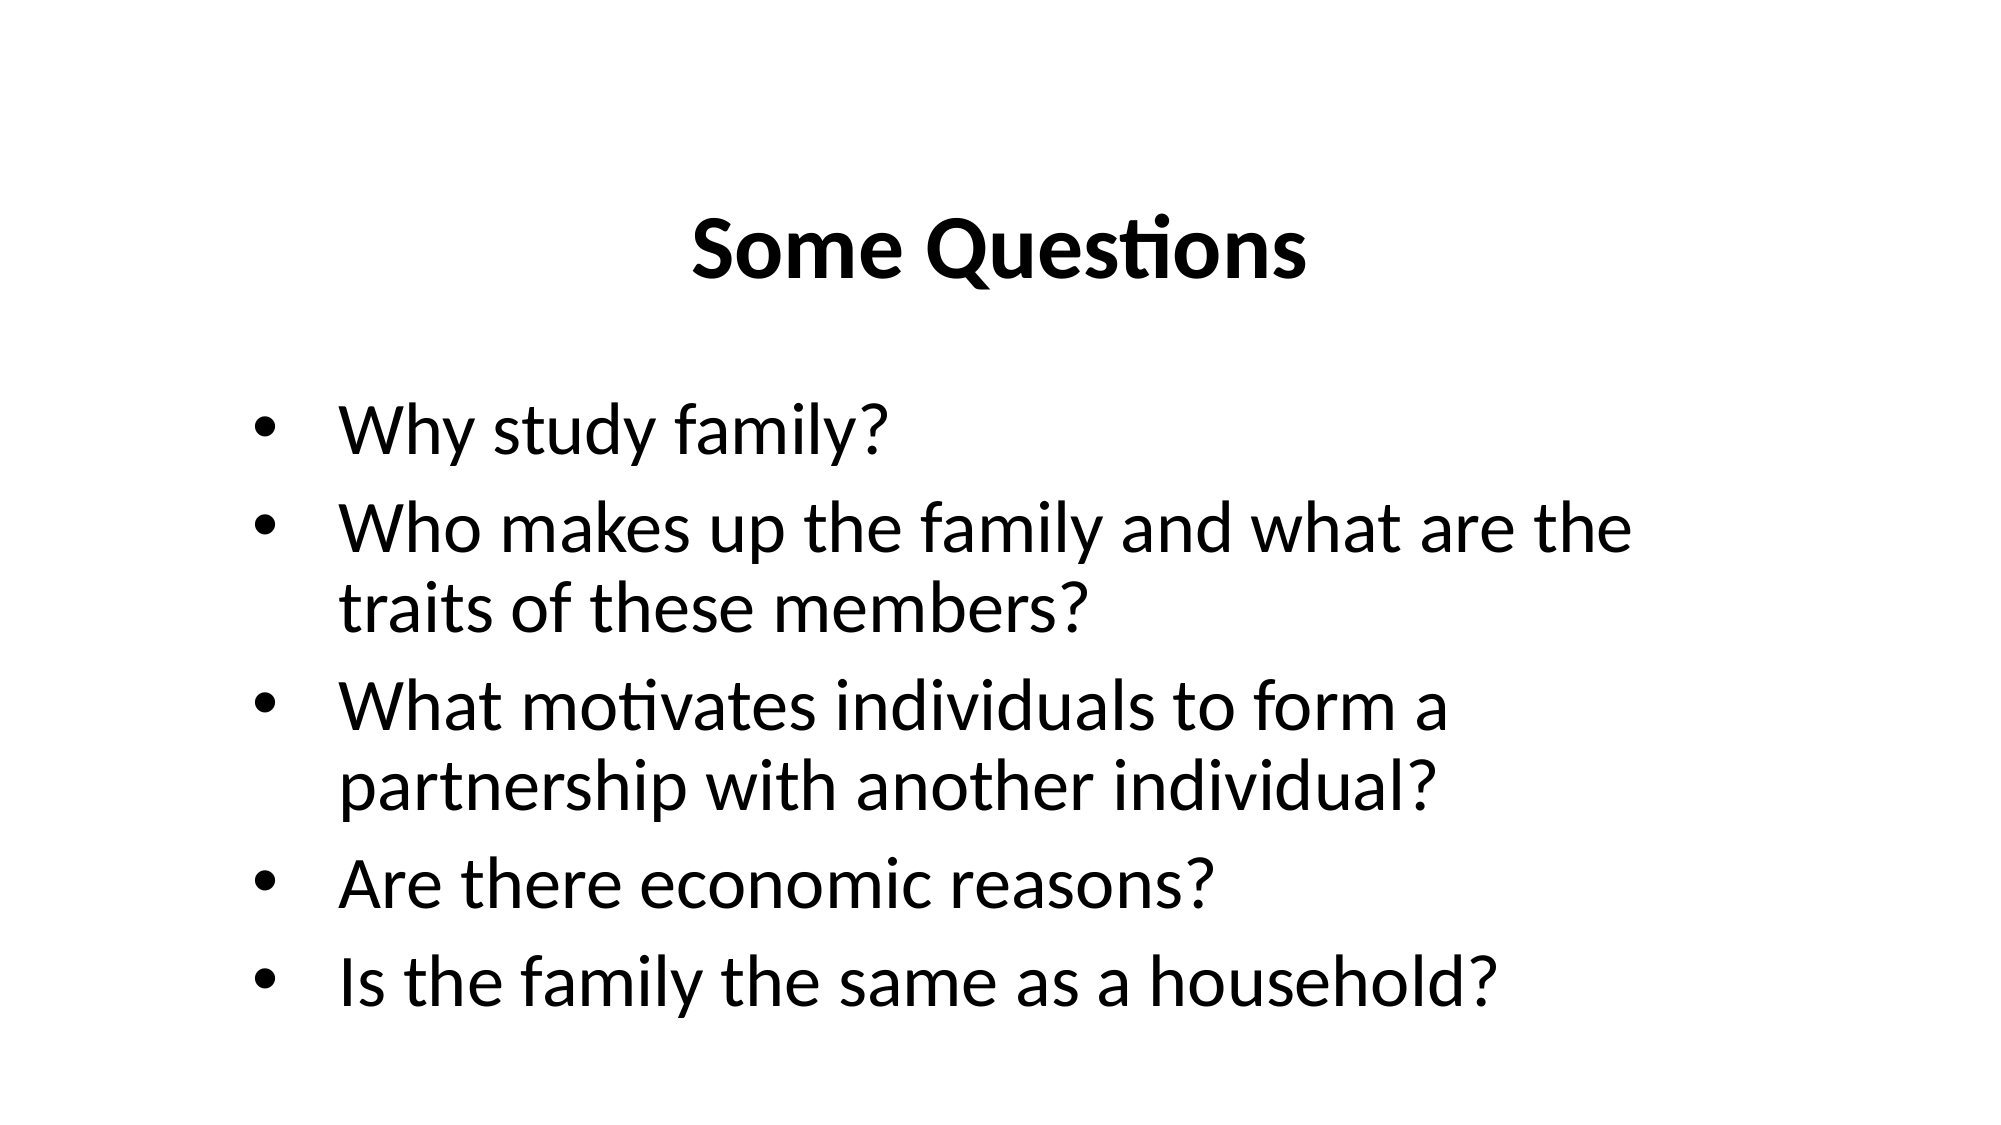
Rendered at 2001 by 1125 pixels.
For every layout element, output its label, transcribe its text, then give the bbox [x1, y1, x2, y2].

subtitle Why study family? Who makes up the family and what are the traits of these members? What motivates individuals to form a partnership with another individual? Are there economic reasons? Is the family the same as a household? [237, 382, 1738, 1034]
title Some Questions [249, 78, 1750, 307]
